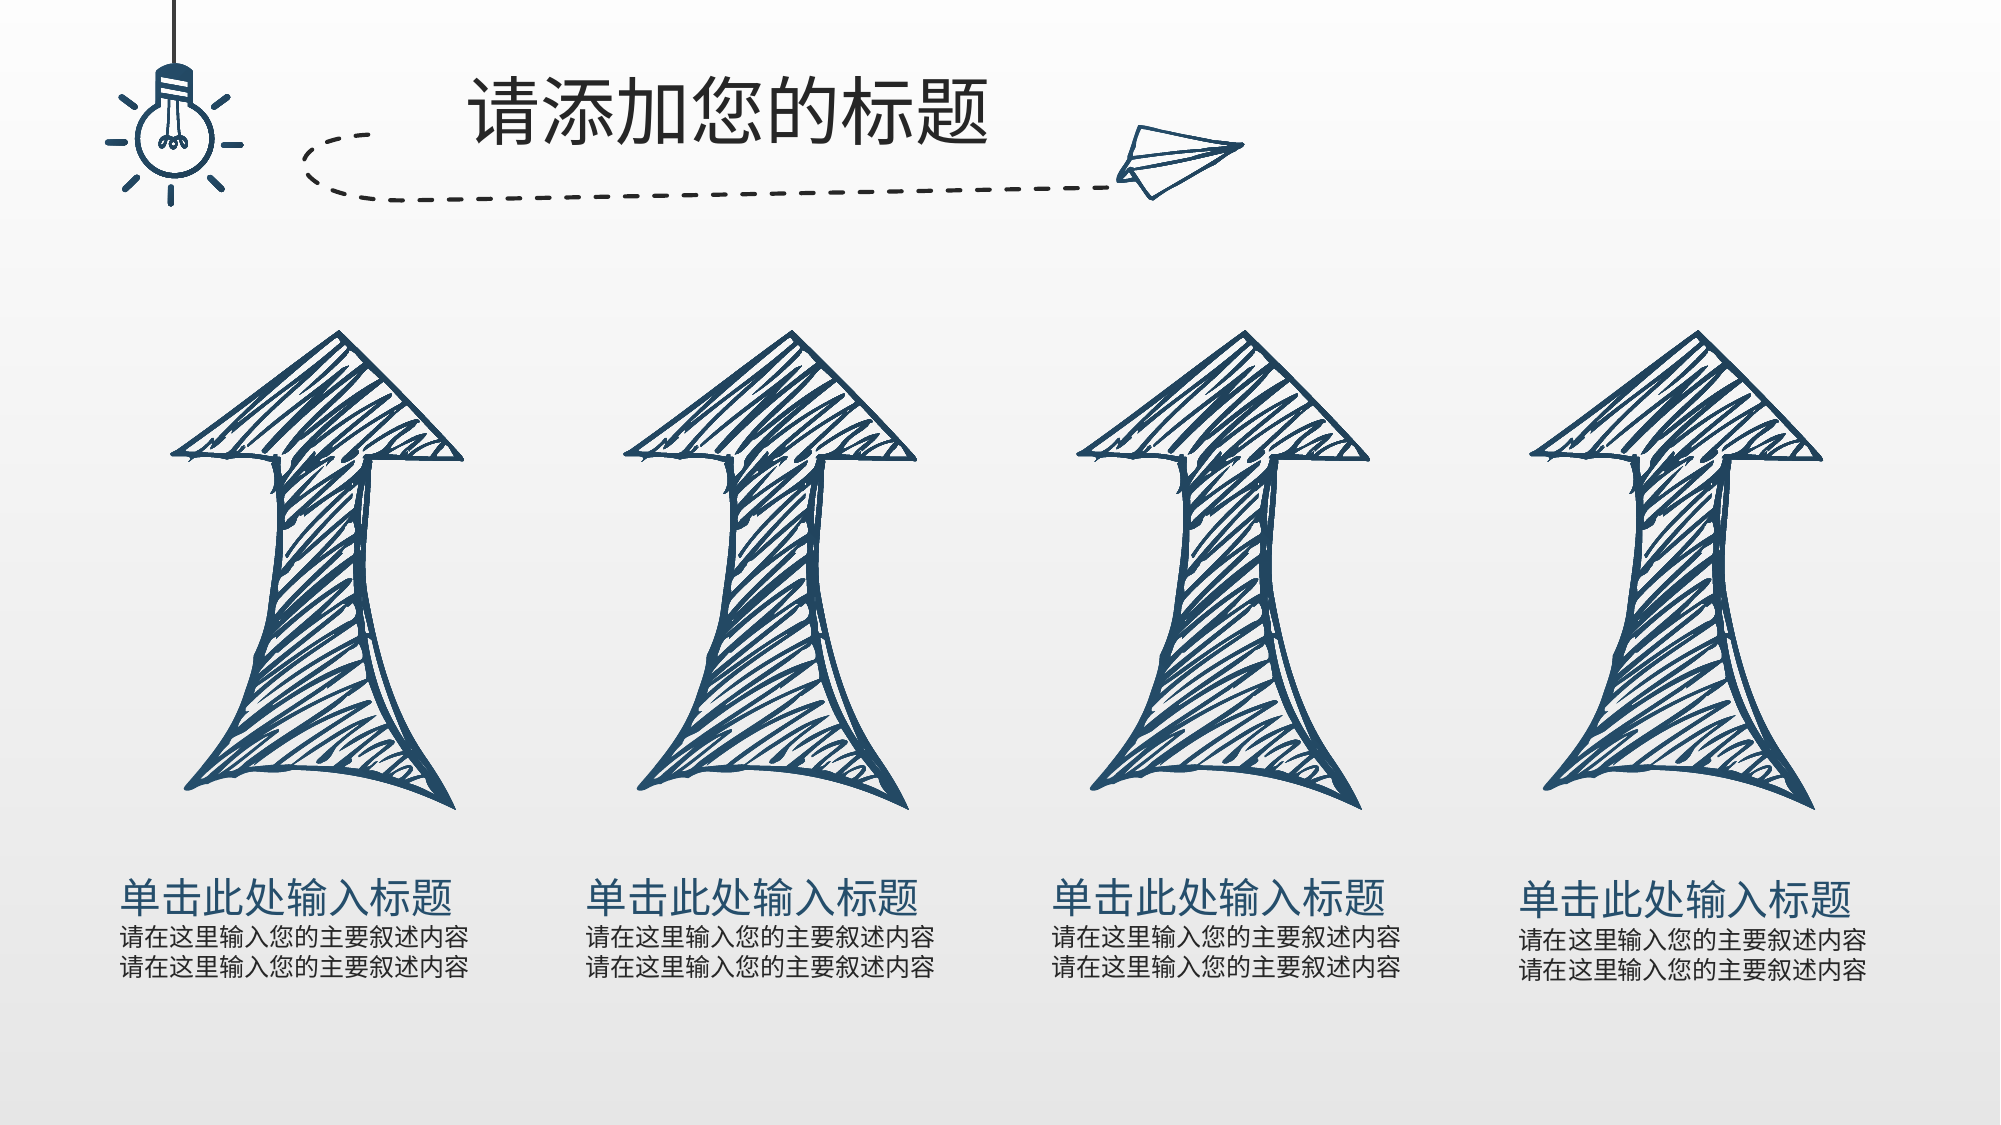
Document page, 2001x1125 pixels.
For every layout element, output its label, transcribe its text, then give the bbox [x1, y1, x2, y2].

text_box [1529, 330, 1824, 810]
text_box [623, 330, 917, 810]
text_box 单击此处输入标题 请在这里输入您的主要叙述内容 请在这里输入您的主要叙述内容 [1503, 866, 1884, 1072]
text_box [170, 330, 464, 810]
text_box [1076, 330, 1370, 810]
text_box 单击此处输入标题 请在这里输入您的主要叙述内容 请在这里输入您的主要叙述内容 [1037, 864, 1417, 1070]
text_box 请添加您的标题 [332, 57, 1123, 162]
text_box 单击此处输入标题 请在这里输入您的主要叙述内容 请在这里输入您的主要叙述内容 [570, 864, 951, 1070]
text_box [104, 0, 244, 207]
text_box 单击此处输入标题 请在这里输入您的主要叙述内容 请在这里输入您的主要叙述内容 [104, 864, 485, 1070]
text_box [302, 133, 1116, 202]
text_box [1116, 125, 1245, 201]
